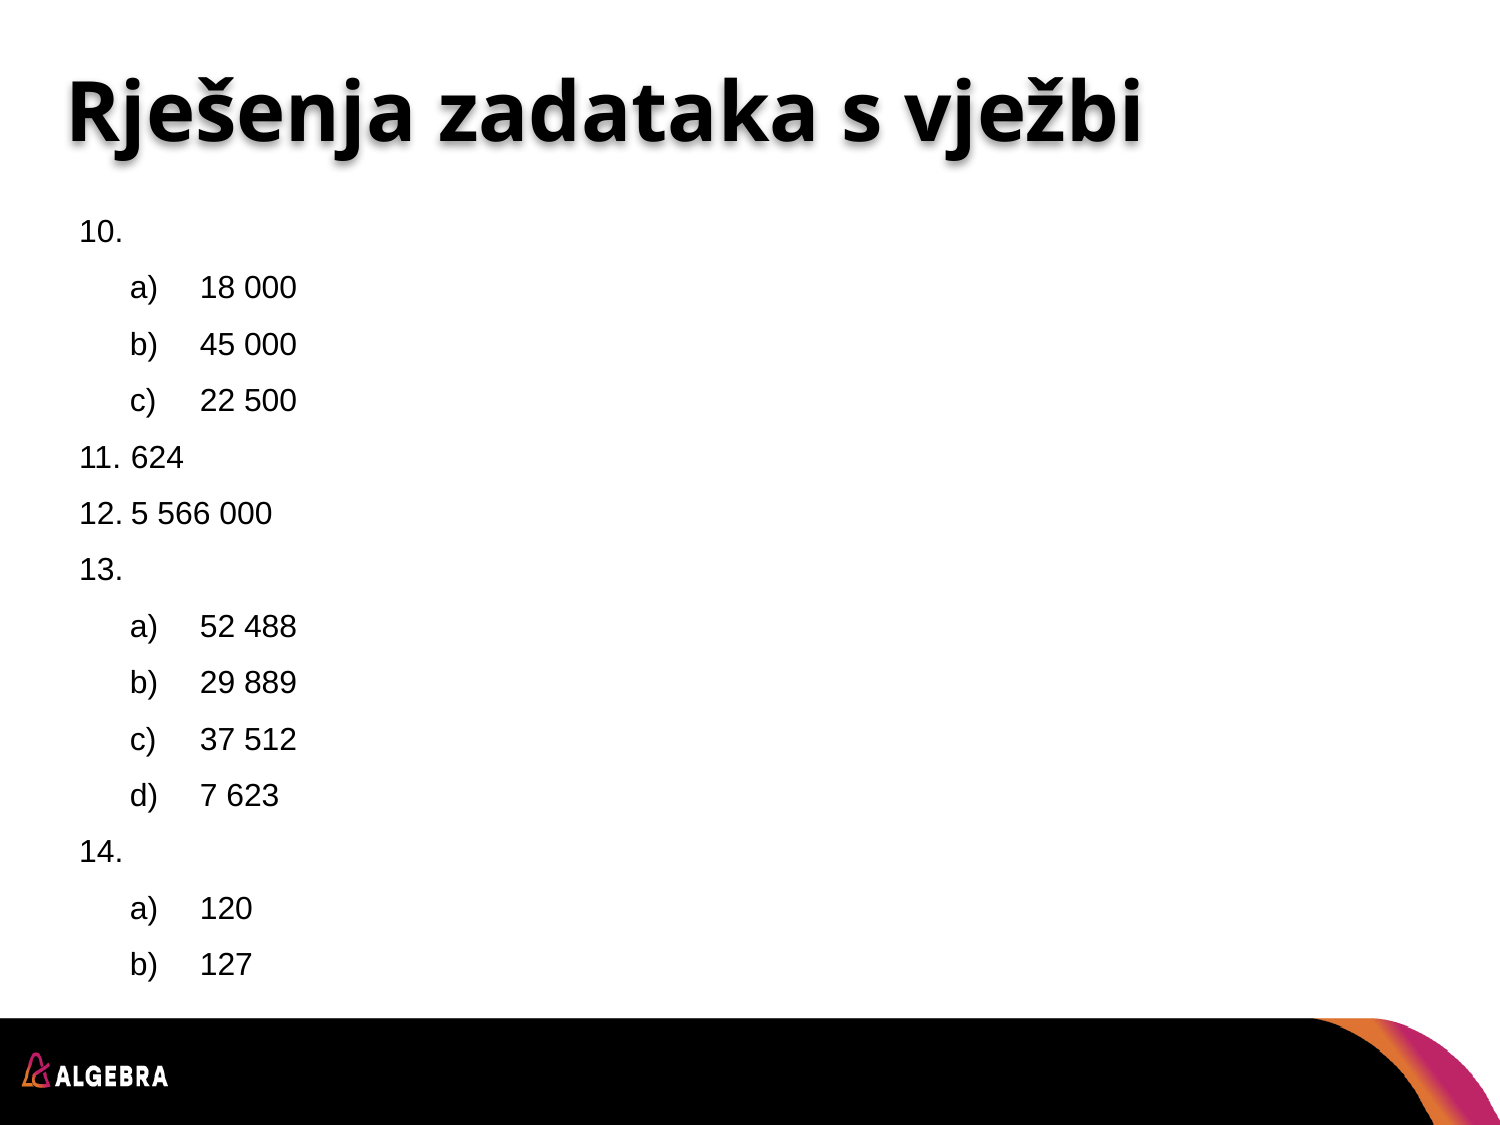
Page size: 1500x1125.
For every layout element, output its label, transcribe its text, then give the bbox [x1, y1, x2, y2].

picture [0, 0, 1500, 1125]
title Rješenja zadataka s vježbi [65, 47, 1432, 167]
list 18 000 45 000 22 500 624 5 566 000 52 488 29 889 37 512 7 623 120 127 [64, 195, 1431, 997]
